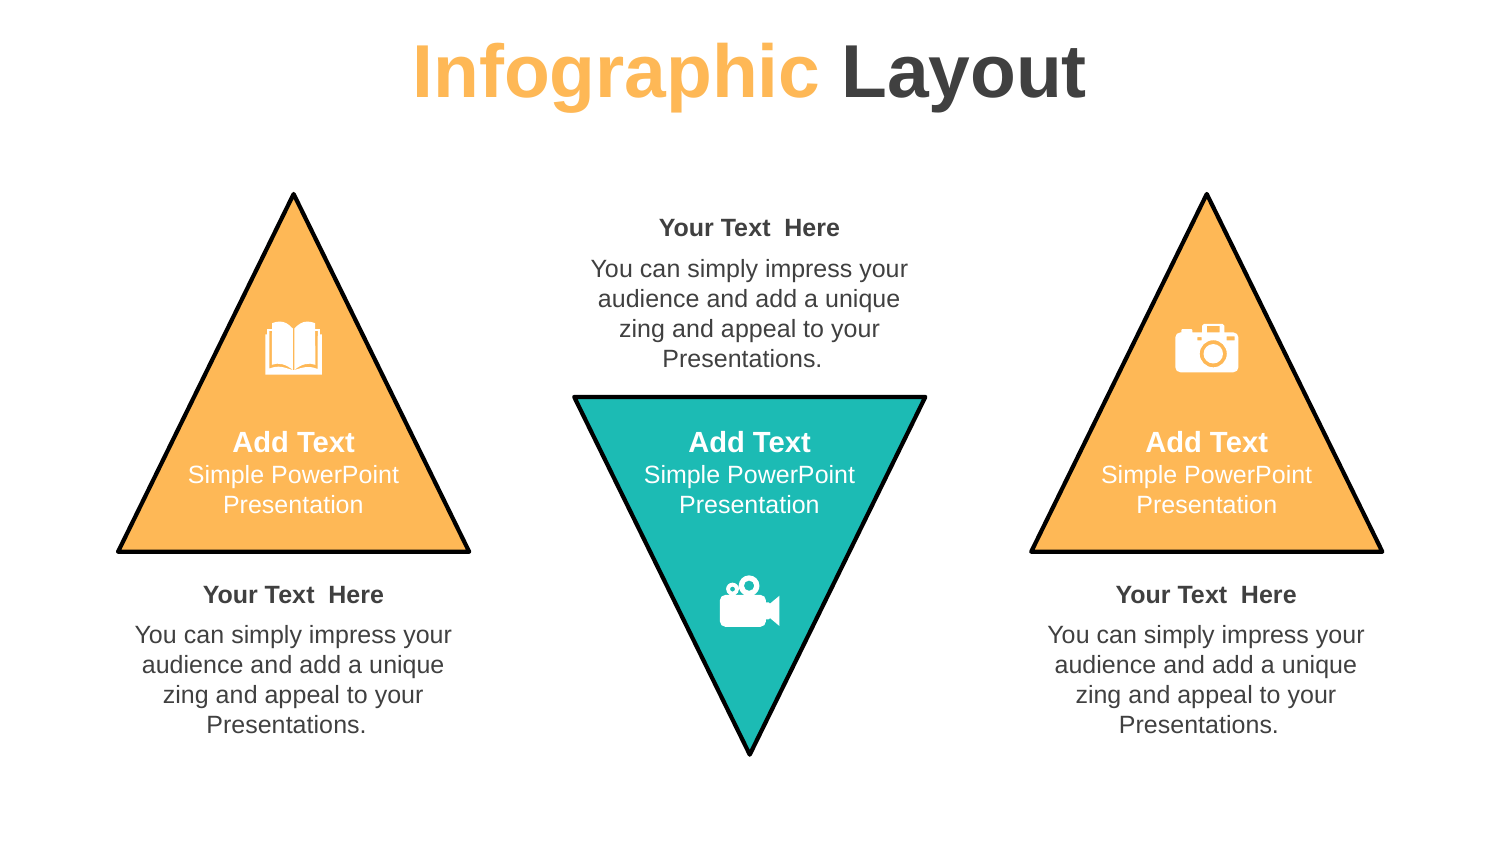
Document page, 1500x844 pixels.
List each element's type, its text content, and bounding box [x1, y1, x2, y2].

text_box [717, 573, 782, 629]
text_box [608, 415, 891, 528]
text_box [573, 204, 926, 382]
text_box [572, 394, 928, 466]
text_box [640, 536, 860, 757]
text_box [1096, 191, 1318, 414]
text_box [152, 415, 435, 528]
text_box [1173, 321, 1241, 375]
title Infographic Layout [0, 4, 1500, 132]
text_box [183, 191, 404, 414]
text_box [116, 483, 472, 554]
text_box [1065, 415, 1348, 528]
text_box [117, 570, 470, 749]
text_box [263, 319, 325, 377]
text_box [1029, 487, 1385, 554]
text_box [1030, 570, 1383, 749]
